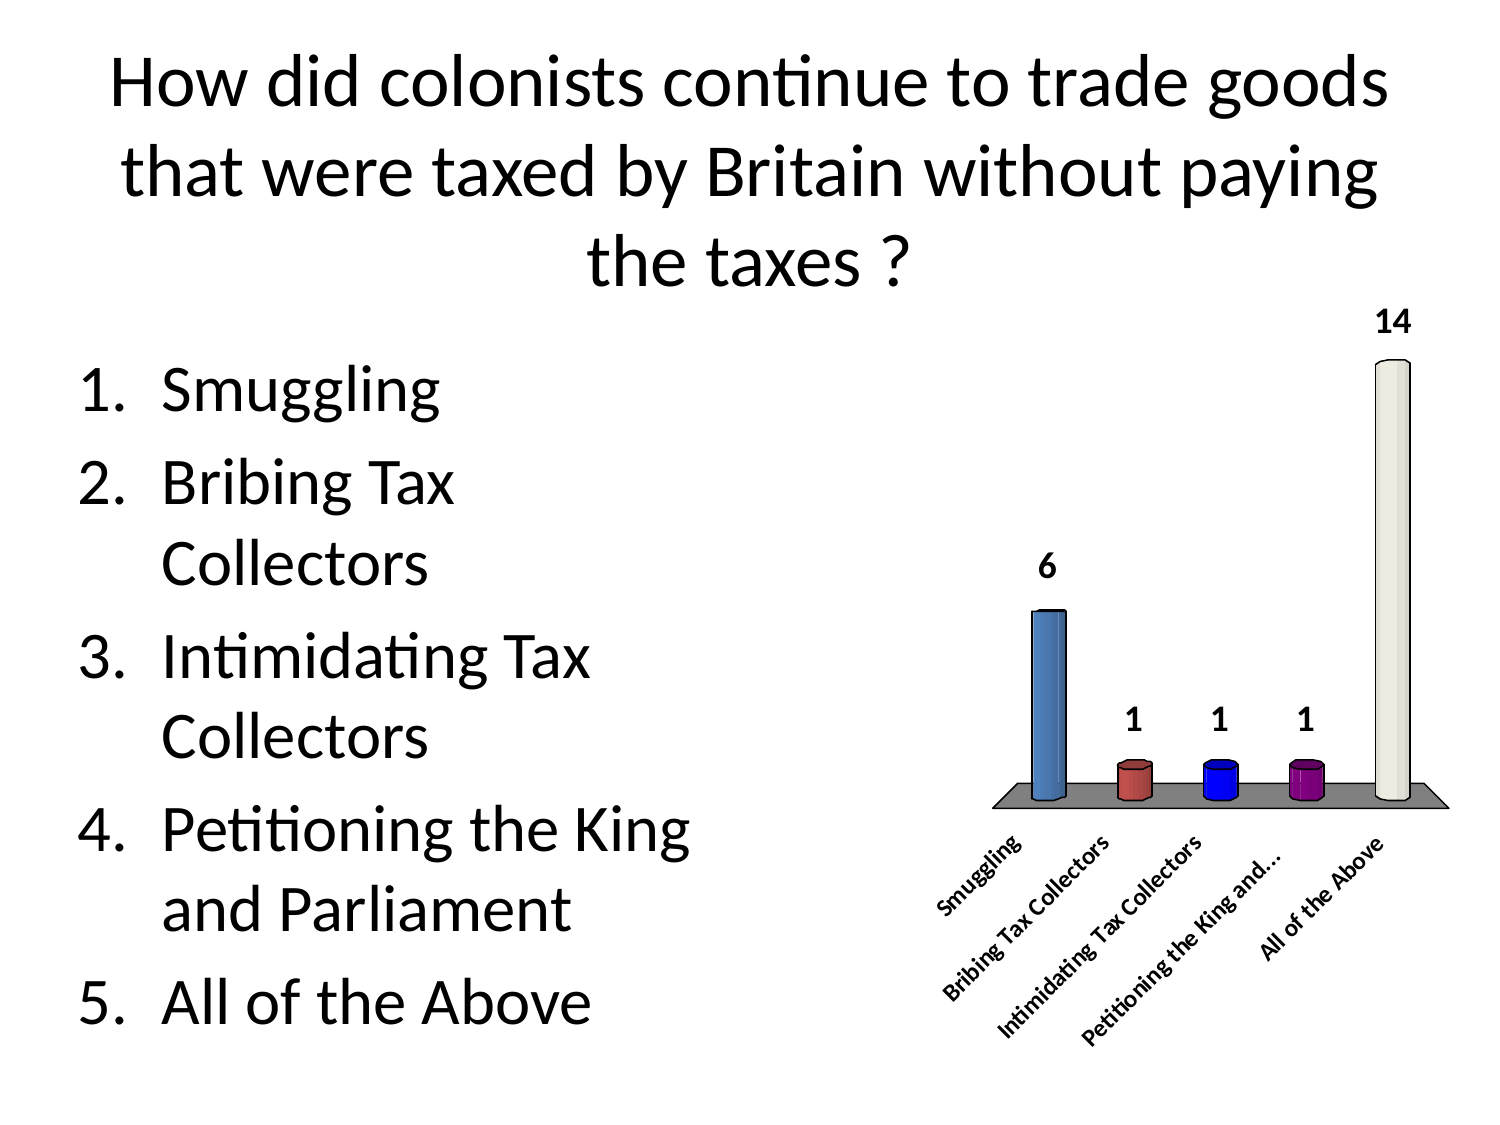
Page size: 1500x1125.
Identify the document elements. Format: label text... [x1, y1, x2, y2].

list Smuggling Bribing Tax Collectors Intimidating Tax Collectors Petitioning the King and Parliament All of the Above [62, 337, 734, 1080]
title How did colonists continue to trade goods that were taxed by Britain without paying the taxes ? [75, 45, 1425, 288]
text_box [739, 270, 1490, 1115]
